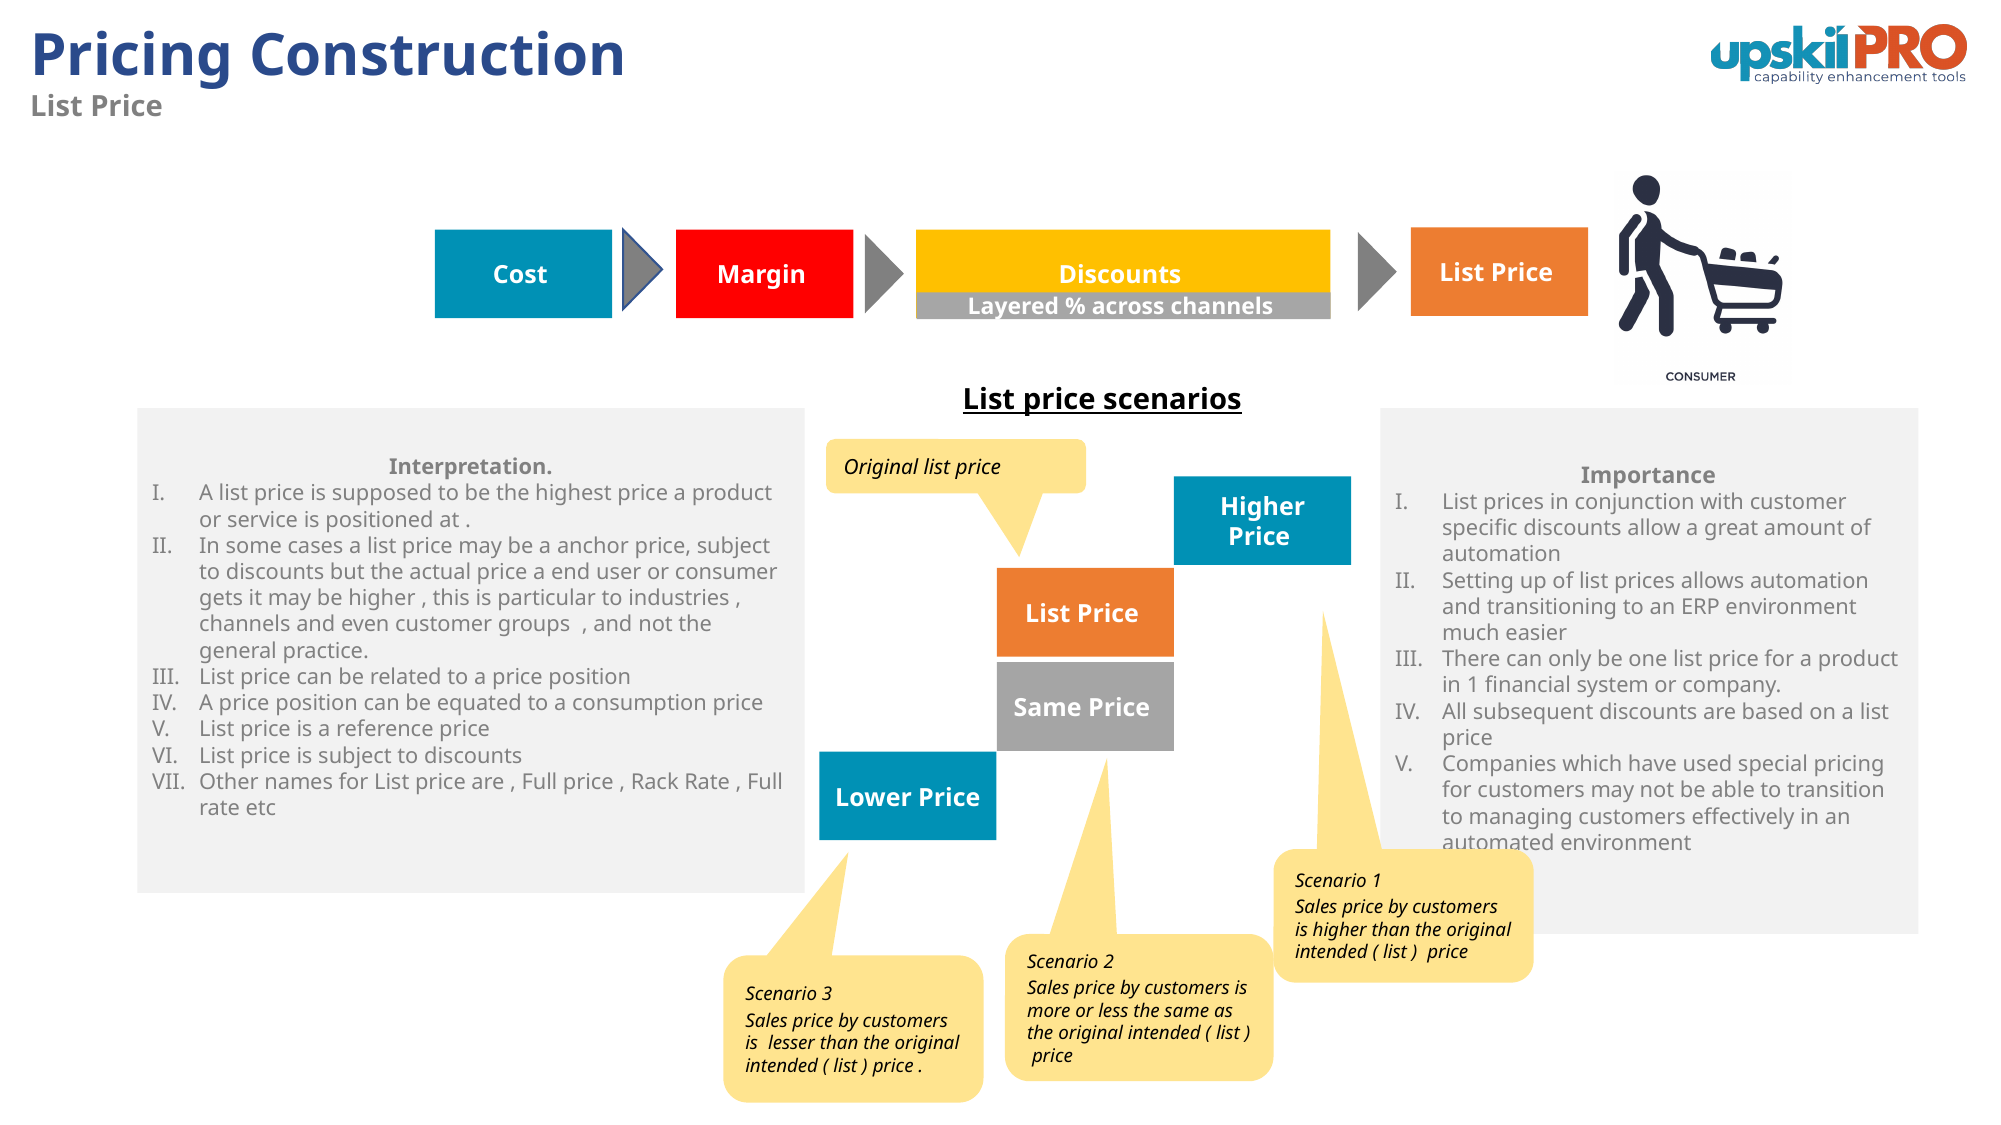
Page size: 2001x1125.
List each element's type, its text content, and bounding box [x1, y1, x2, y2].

text_box Interpretation. A list price is supposed to be the highest price a product or service is positioned at . In some cases a list price may be a anchor price, subject to discounts but the actual price a end user or consumer gets it may be higher , this is particular to industries , channels and even customer groups , and not the general practice. List price can be related to a price position A price position can be equated to a consumption price List price is a reference price List price is subject to discounts Other names for List price are , Full price , Rack Rate , Full rate etc [136, 407, 806, 894]
picture [1711, 24, 1967, 85]
text_box Scenario 2 Sales price by customers is more or less the same as the original intended ( list ) price [1004, 841, 1274, 1082]
text_box Scenario 3 Sales price by customers is lesser than the original intended ( list ) price . [723, 851, 984, 1103]
picture [1614, 171, 1792, 385]
text_box Original list price [826, 438, 1087, 476]
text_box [434, 227, 1589, 320]
text_box Importance List prices in conjunction with customer specific discounts allow a great amount of automation Setting up of list prices allows automation and transitioning to an ERP environment much easier There can only be one list price for a product in 1 financial system or company. All subsequent discounts are based on a list price Companies which have used special pricing for customers may not be able to transition to managing customers effectively in an automated environment [1379, 407, 1919, 935]
text_box Pricing Construction List Price [15, 10, 769, 130]
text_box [819, 476, 1352, 841]
text_box Scenario 1 Sales price by customers is higher than the original intended ( list ) price [1273, 728, 1534, 983]
text_box List price scenarios [853, 373, 1352, 423]
